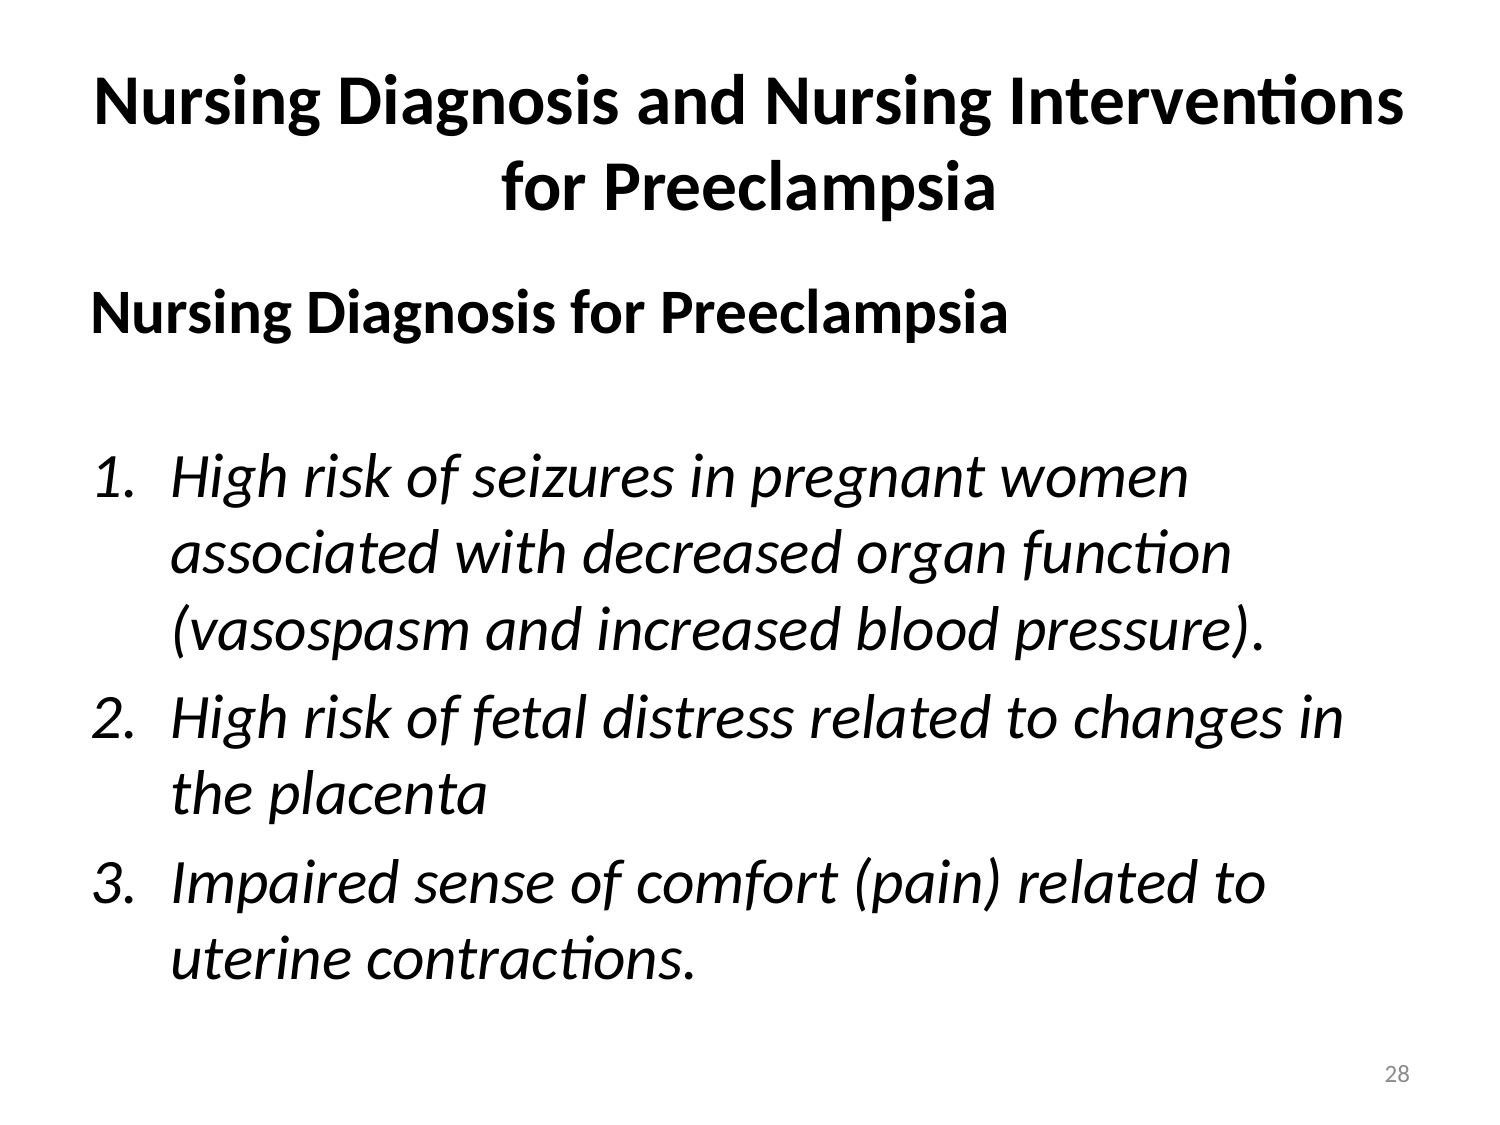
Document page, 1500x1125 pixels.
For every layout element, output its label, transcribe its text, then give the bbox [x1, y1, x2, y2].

slide_number 28 [1074, 1042, 1425, 1103]
list Nursing Diagnosis for Preeclampsia High risk of seizures in pregnant women associated with decreased organ function (vasospasm and increased blood pressure). High risk of fetal distress related to changes in the placenta Impaired sense of comfort (pain) related to uterine contractions. [75, 262, 1425, 1005]
title Nursing Diagnosis and Nursing Interventions for Preeclampsia [75, 45, 1425, 233]
